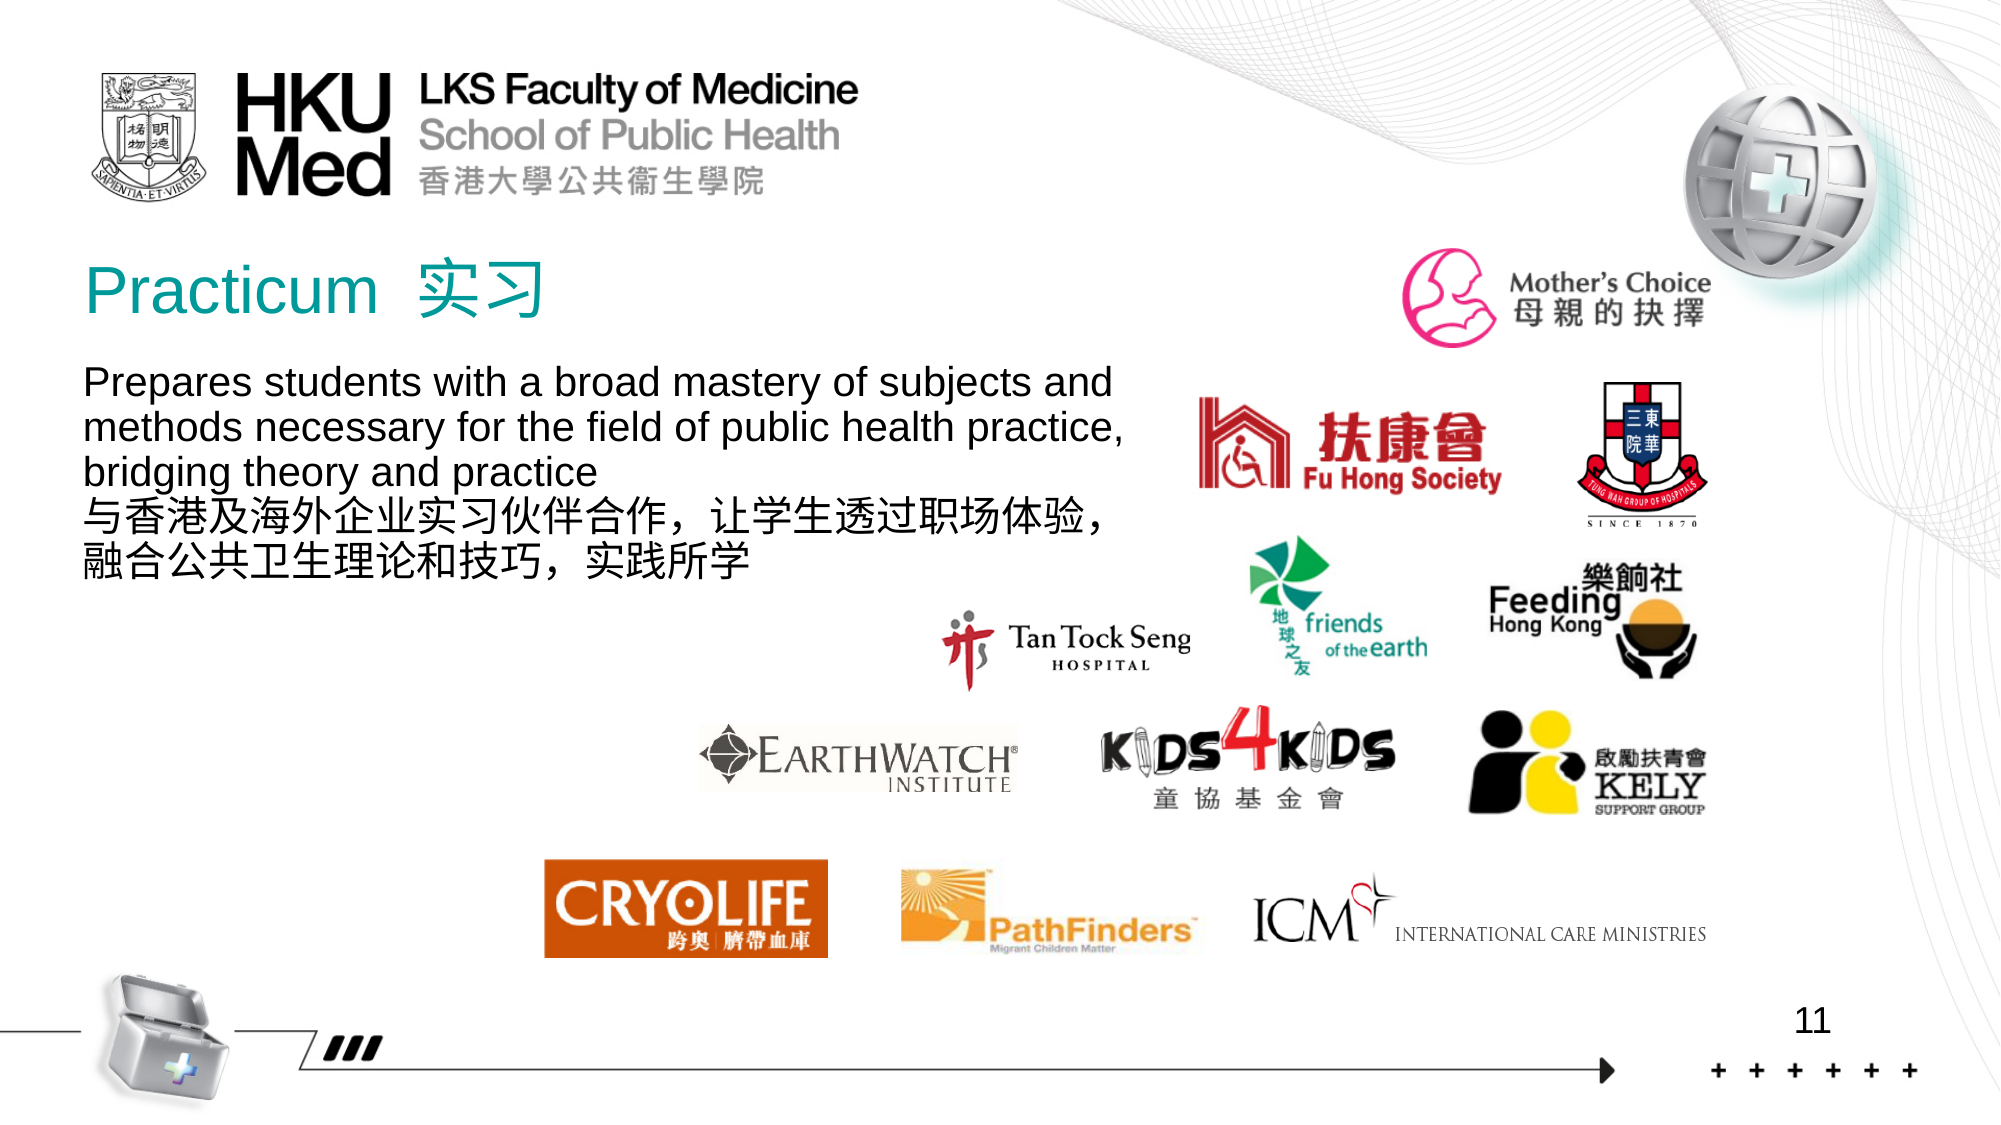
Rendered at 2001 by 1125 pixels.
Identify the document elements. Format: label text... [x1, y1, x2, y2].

picture [0, 0, 2001, 1125]
slide_number 11 [1758, 988, 1868, 1049]
text_box Prepares students with a broad mastery of subjects and methods necessary for the field of public health practice, bridging theory and practice 与香港及海外企业实习伙伴合作，让学生透过职场体验，融合公共卫生理论和技巧，实践所学 [68, 353, 1146, 897]
text_box Practicum 实习 [69, 228, 1675, 336]
